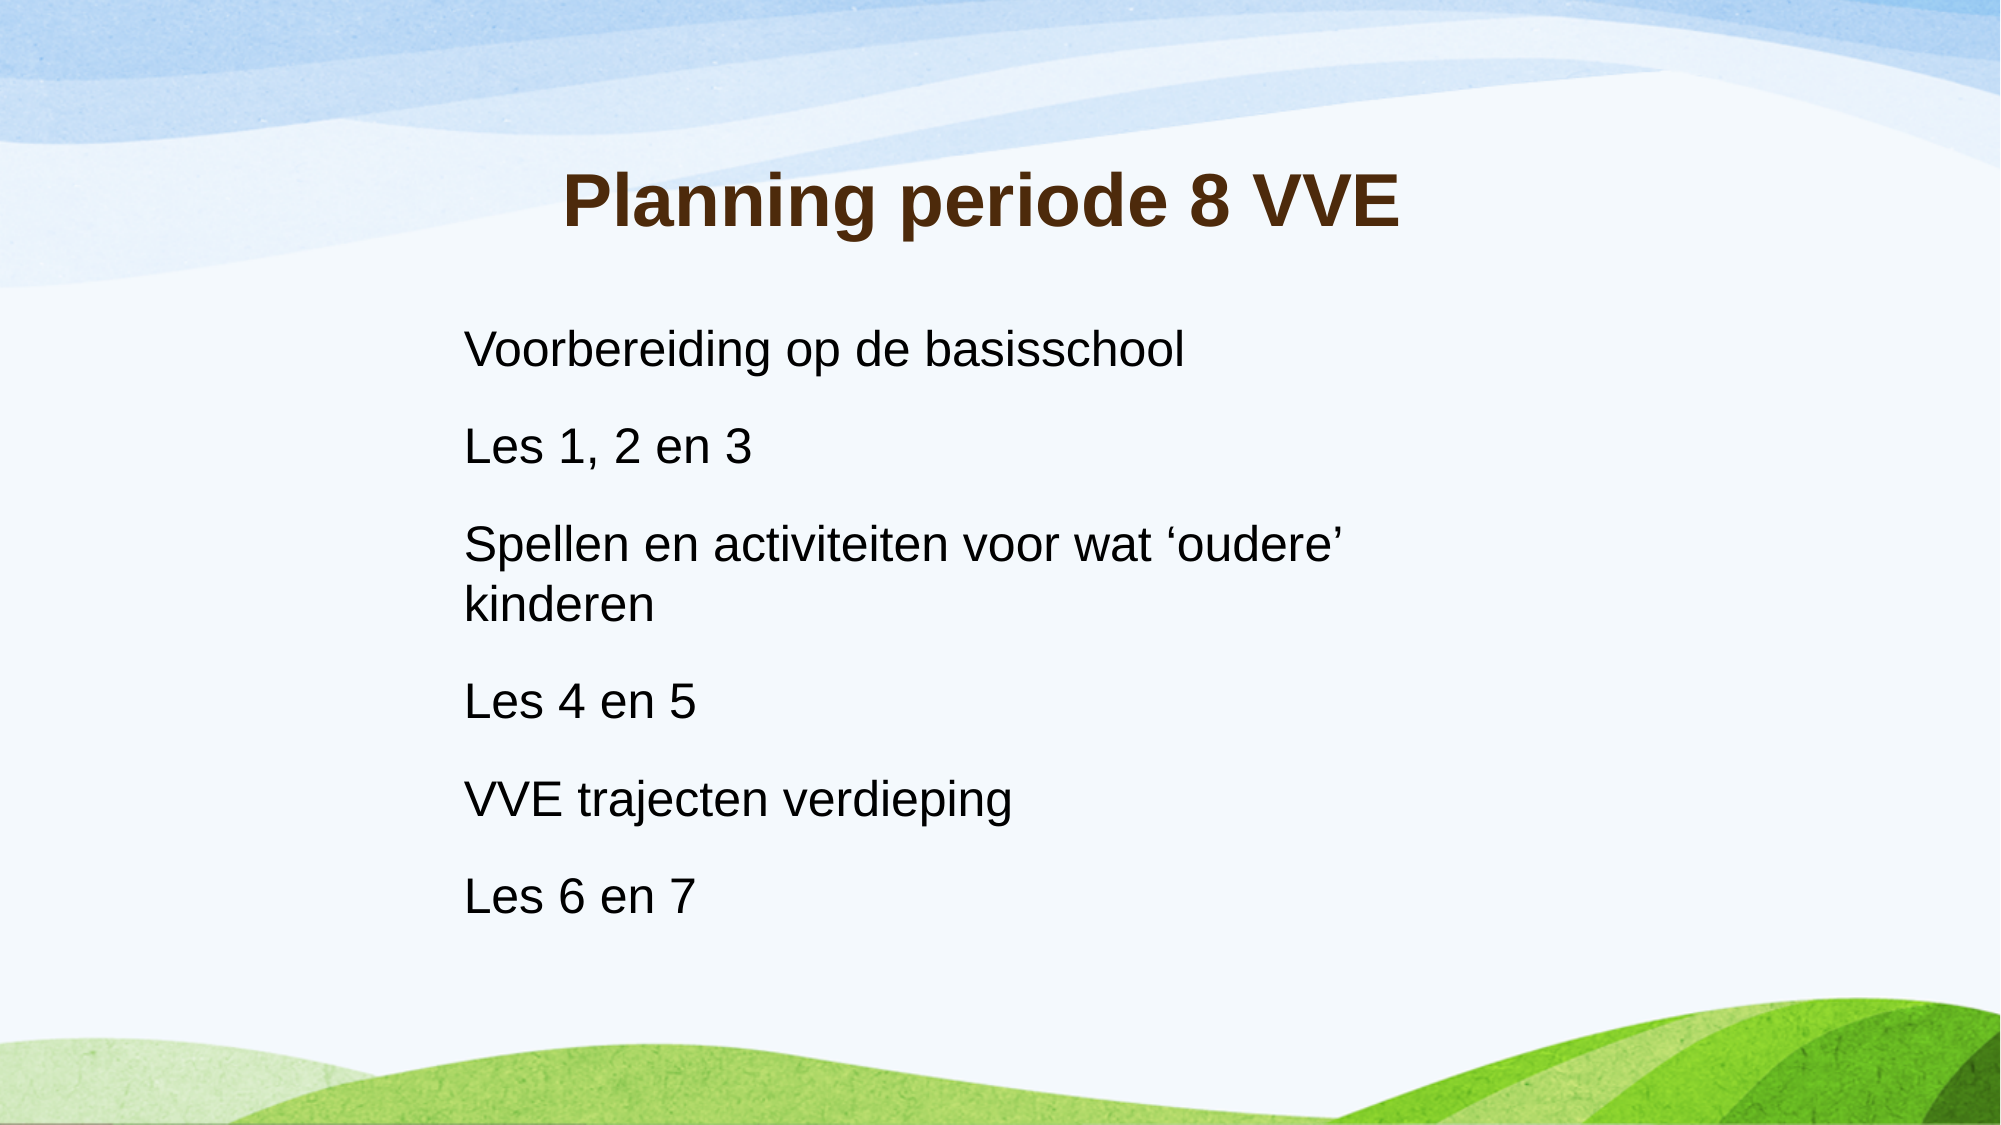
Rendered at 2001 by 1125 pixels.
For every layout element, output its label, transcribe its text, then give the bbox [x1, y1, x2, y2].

list Voorbereiding op de basisschool Les 1, 2 en 3 Spellen en activiteiten voor wat ‘oudere’ kinderen Les 4 en 5 VVE trajecten verdieping Les 6 en 7 [448, 308, 1517, 996]
title Planning periode 8 VVE [174, 23, 1791, 250]
picture [0, 0, 2001, 1125]
